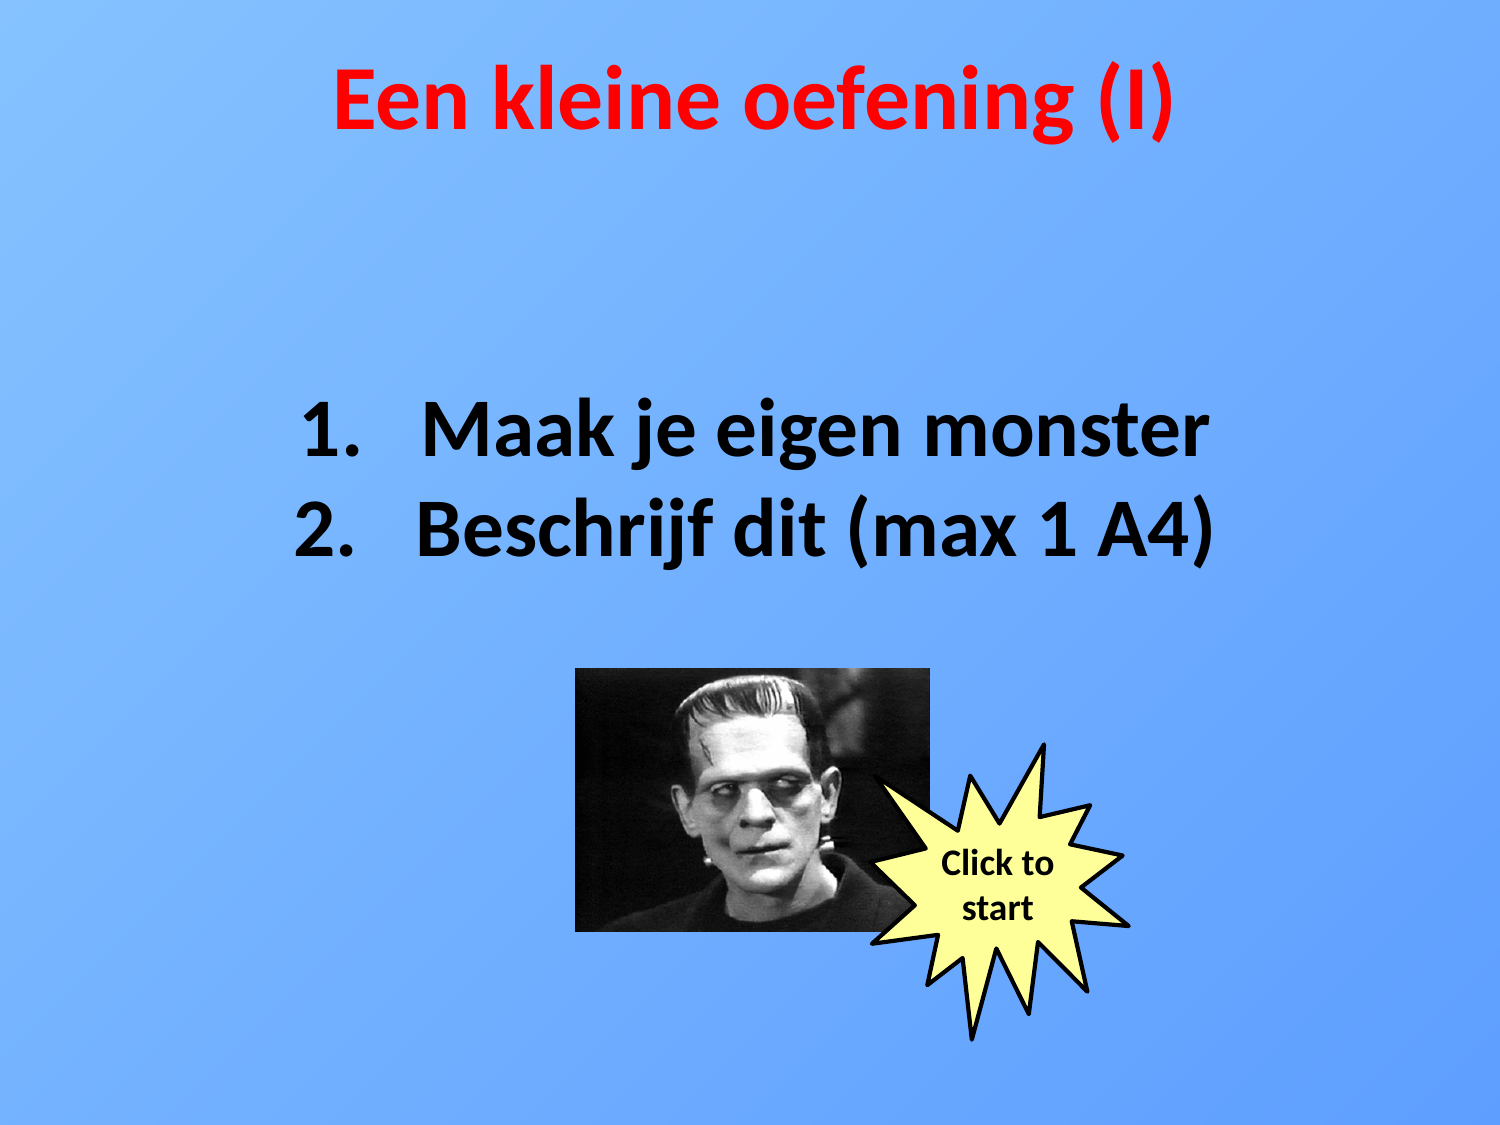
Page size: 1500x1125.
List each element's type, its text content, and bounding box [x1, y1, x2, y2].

picture [574, 668, 930, 933]
text_box Click to start [925, 742, 1131, 1042]
text_box Een kleine oefening (I) Maak je eigen monster Beschrijf dit (max 1 A4) [53, 30, 1458, 651]
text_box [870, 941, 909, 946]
